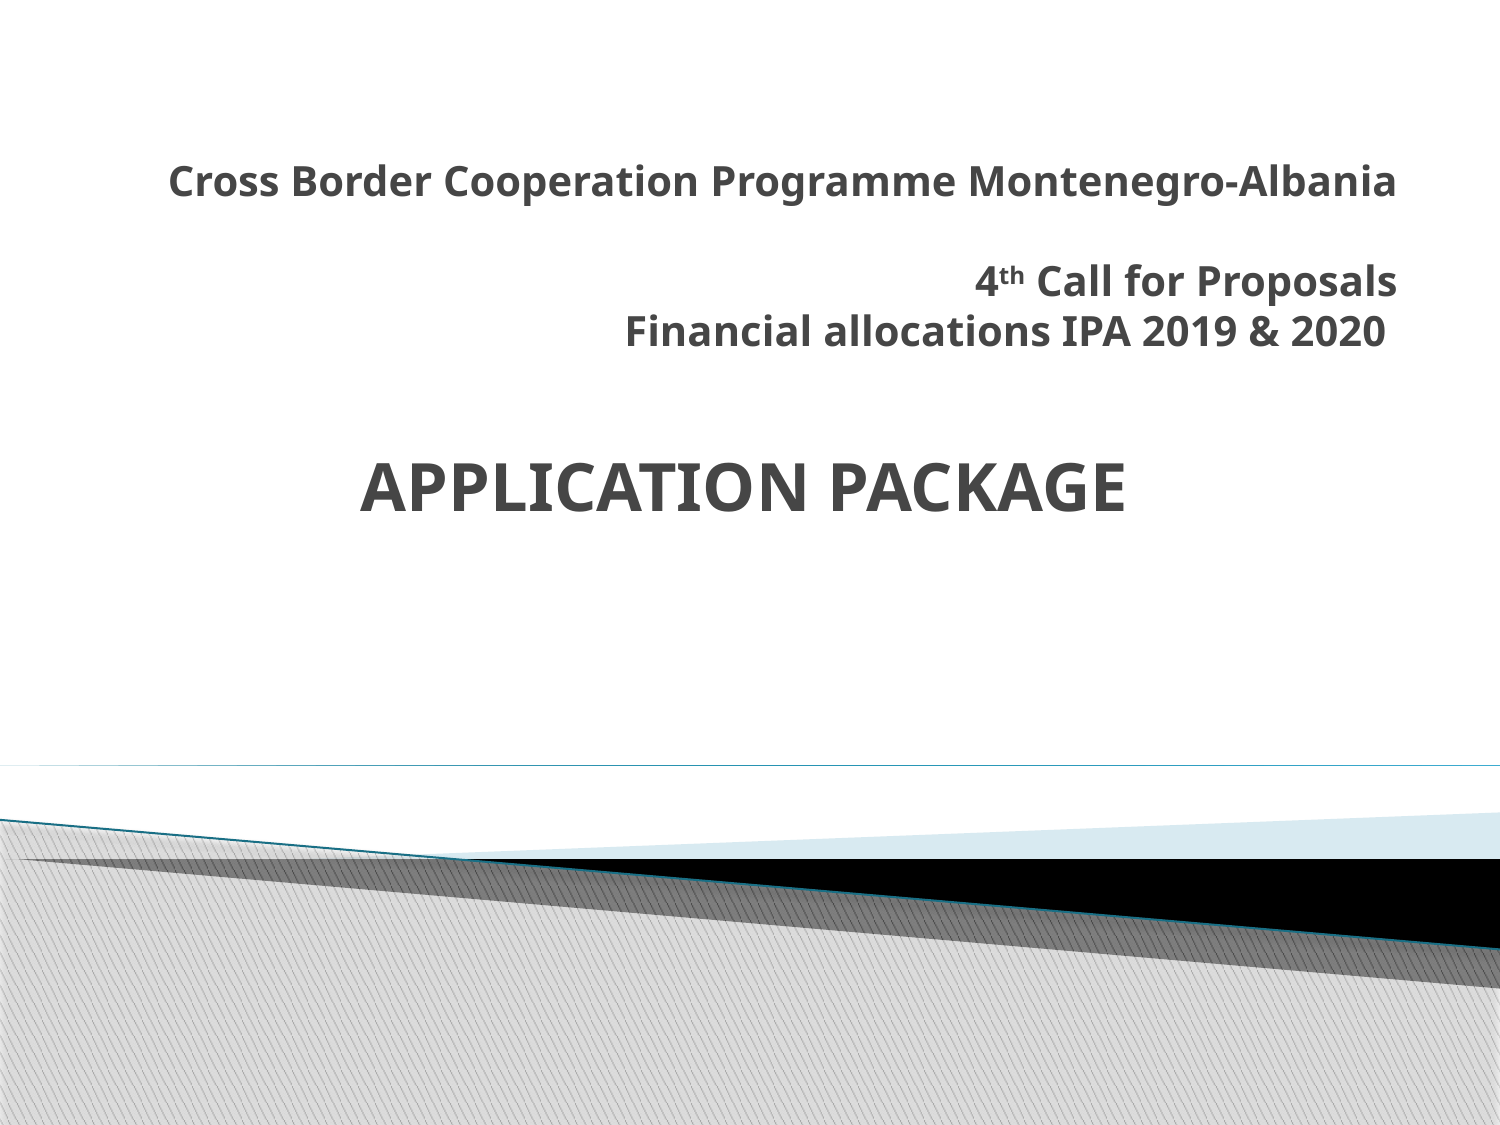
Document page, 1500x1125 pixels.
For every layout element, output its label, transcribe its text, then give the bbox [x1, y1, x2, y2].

title Cross Border Cooperation Programme Montenegro-Albania 4th Call for Proposals Financial allocations IPA 2019 & 2020 [137, 87, 1413, 363]
subtitle APPLICATION PACKAGE [112, 437, 1388, 813]
picture [5, 859, 1500, 989]
